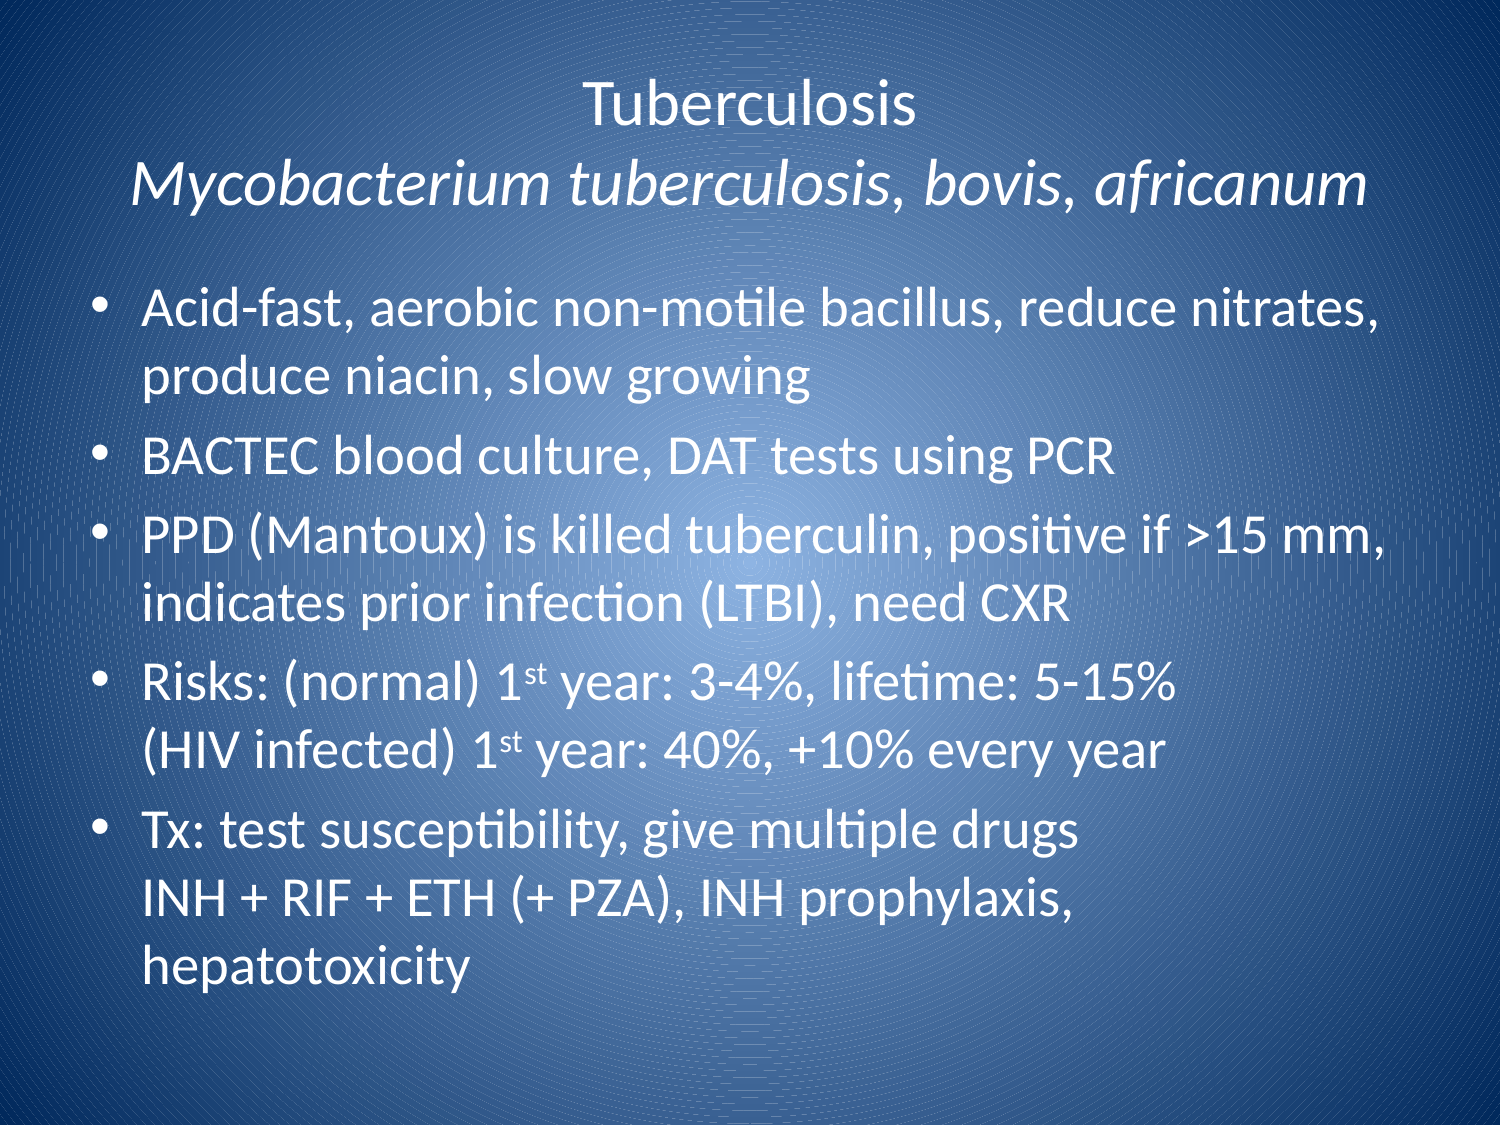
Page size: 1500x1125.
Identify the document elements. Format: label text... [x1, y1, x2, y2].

title Tuberculosis Mycobacterium tuberculosis, bovis, africanum [75, 45, 1425, 233]
list Acid-fast, aerobic non-motile bacillus, reduce nitrates, produce niacin, slow growing BACTEC blood culture, DAT tests using PCR PPD (Mantoux) is killed tuberculin, positive if >15 mm, indicates prior infection (LTBI), need CXR Risks: (normal) 1st year: 3-4%, lifetime: 5-15% (HIV infected) 1st year: 40%, +10% every year Tx: test susceptibility, give multiple drugs INH + RIF + ETH (+ PZA), INH prophylaxis, hepatotoxicity [75, 262, 1425, 1005]
